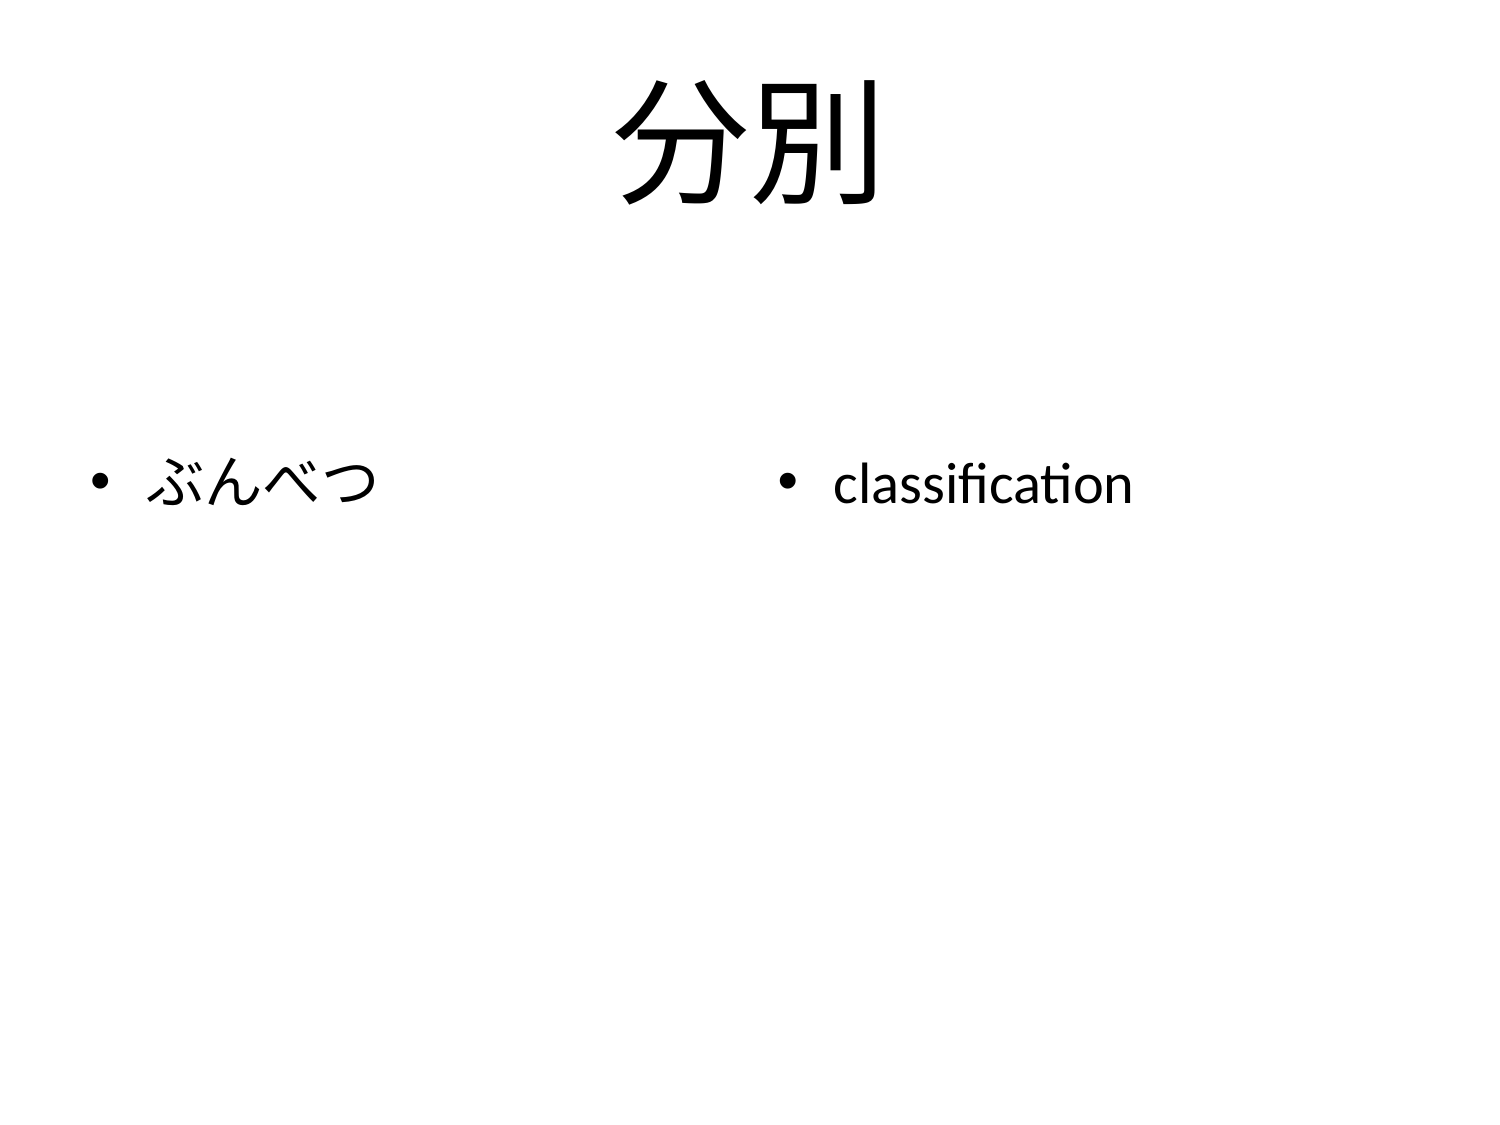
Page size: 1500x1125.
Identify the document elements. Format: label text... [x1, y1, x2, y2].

title 分別 [74, 44, 1426, 233]
list ぶんべつ [74, 437, 738, 1006]
list classification [762, 437, 1426, 1006]
